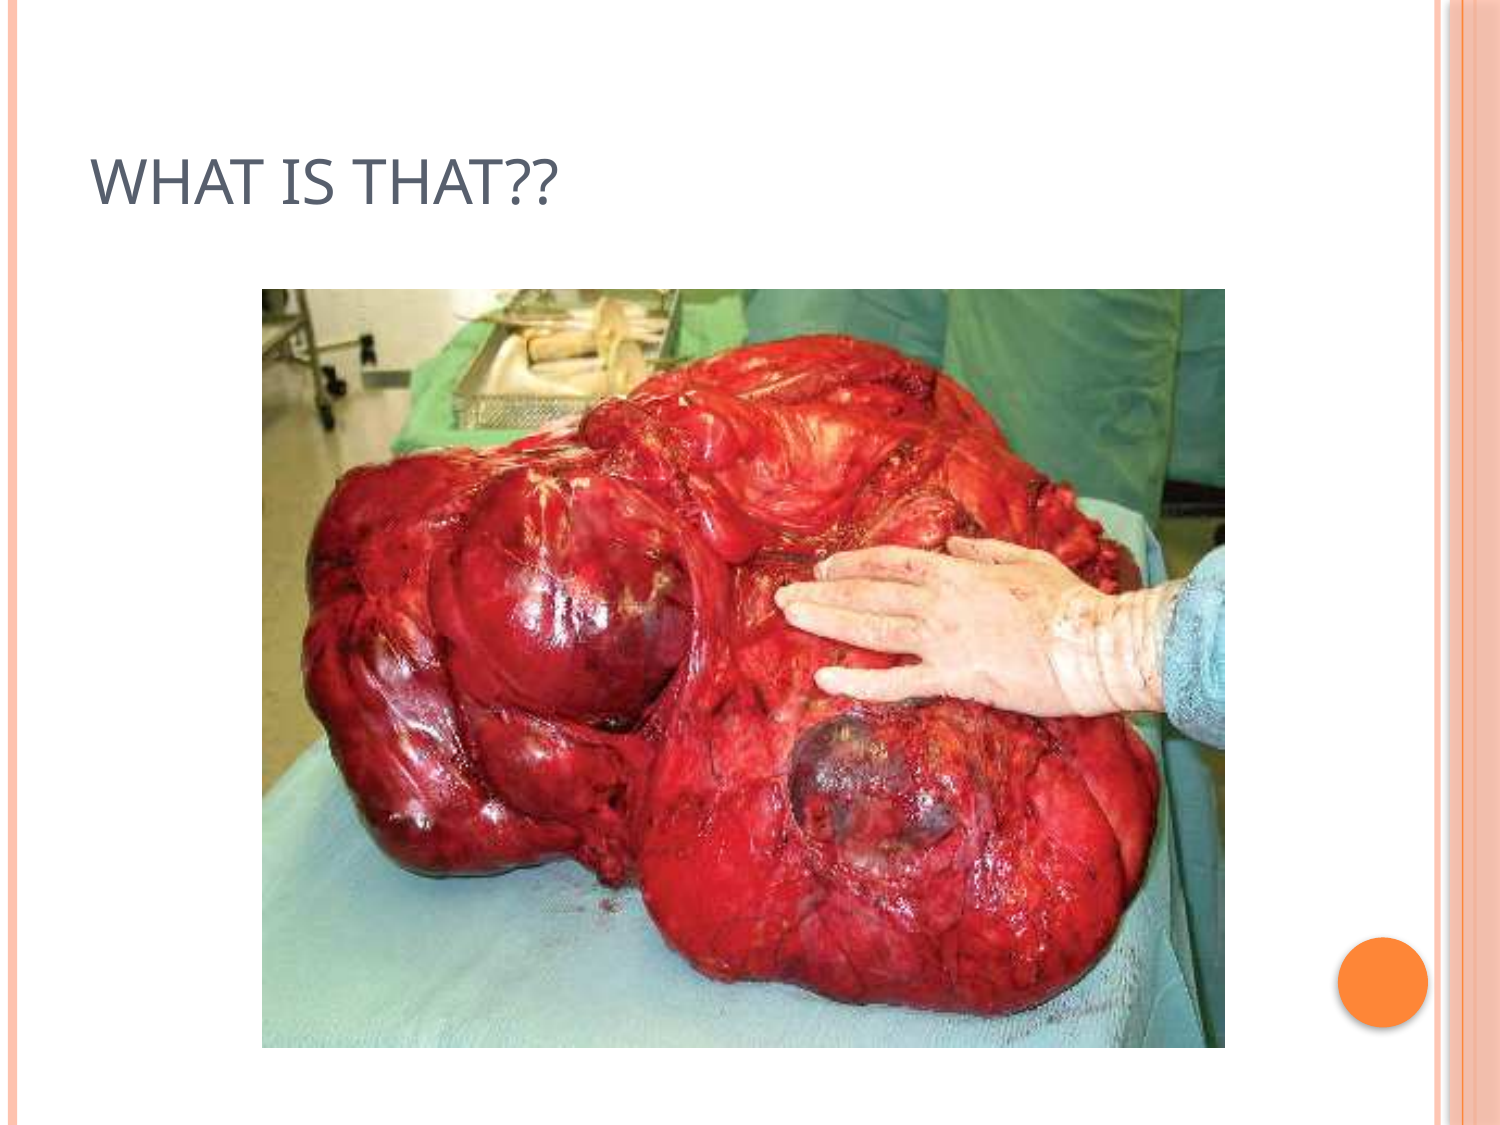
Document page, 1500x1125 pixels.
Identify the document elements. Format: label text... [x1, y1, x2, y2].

title WHAT IS THAT?? [75, 45, 650, 225]
picture [261, 289, 1226, 1049]
